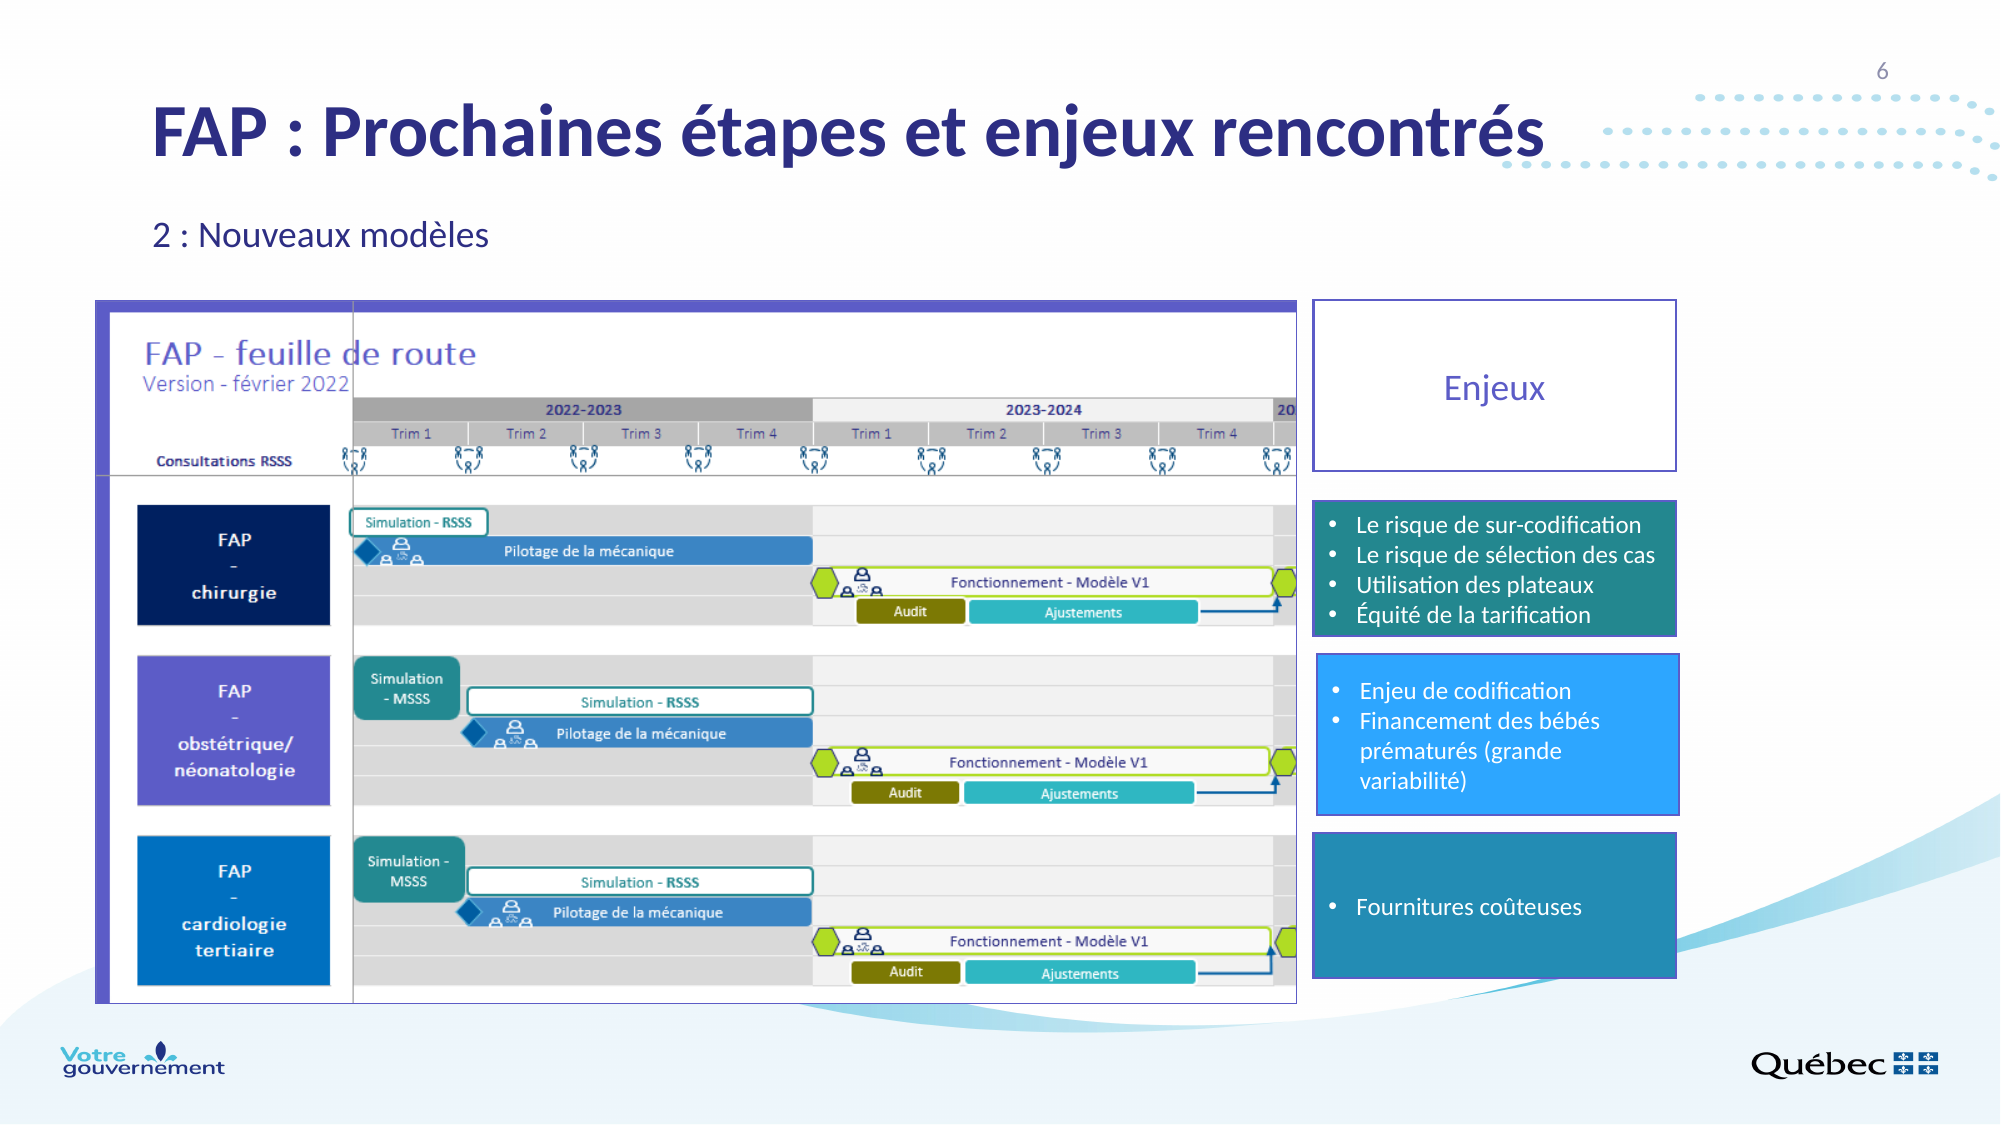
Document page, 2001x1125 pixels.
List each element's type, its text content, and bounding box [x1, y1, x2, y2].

title FAP : Prochaines étapes et enjeux rencontrés [137, 97, 1863, 166]
slide_number 6 [1454, 39, 1905, 100]
text_box Fournitures coûteuses [1312, 832, 1677, 979]
text_box Le risque de sur-codification Le risque de sélection des cas Utilisation des plateaux Équité de la tarification [1312, 500, 1677, 637]
text_box Enjeu de codification Financement des bébés prématurés (grande variabilité) [1316, 653, 1680, 816]
text_box 2 : Nouveaux modèles [137, 202, 792, 263]
text_box Enjeux [1312, 299, 1677, 472]
picture [0, 0, 2001, 1125]
